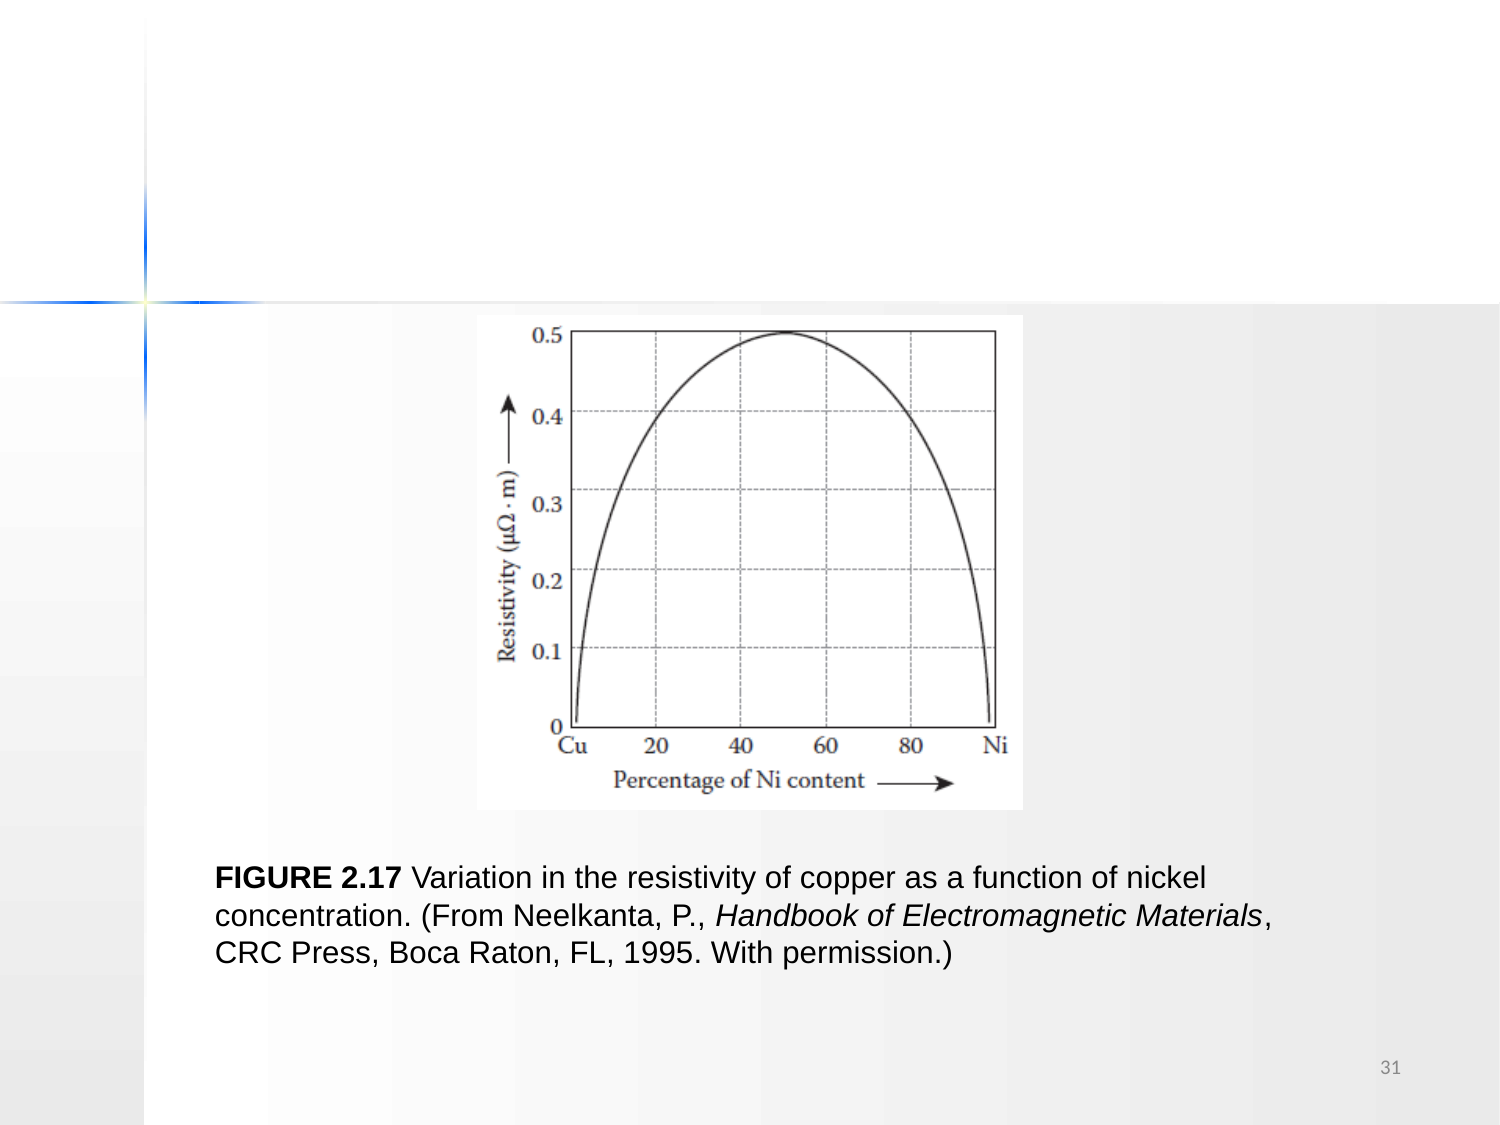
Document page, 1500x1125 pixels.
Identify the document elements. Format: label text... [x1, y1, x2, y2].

picture [477, 315, 1023, 810]
text_box FIGURE 2.17 Variation in the resistivity of copper as a function of nickel concentration. (From Neelkanta, P., Handbook of Electromagnetic Materials, CRC Press, Boca Raton, FL, 1995. With permission.) [199, 849, 1313, 977]
